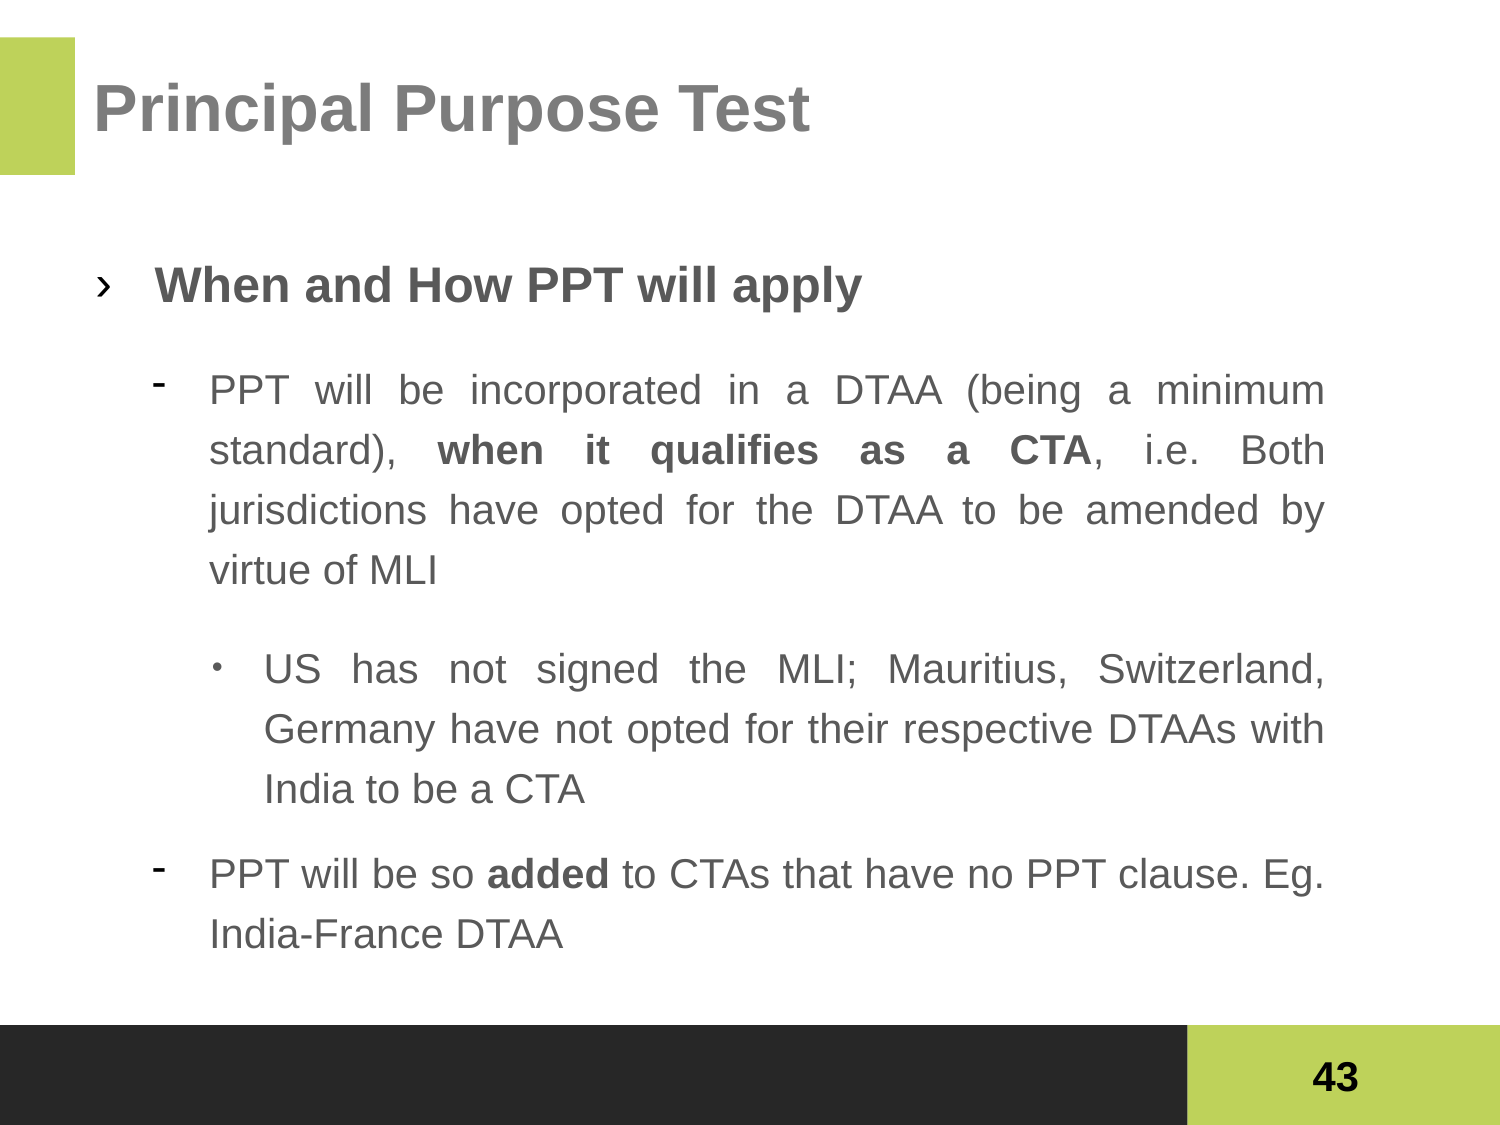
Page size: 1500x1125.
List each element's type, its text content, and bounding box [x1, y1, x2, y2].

title Principal Purpose Test [0, 37, 1500, 180]
text_box When and How PPT will apply PPT will be incorporated in a DTAA (being a minimum standard), when it qualifies as a CTA, i.e. Both jurisdictions have opted for the DTAA to be amended by virtue of MLI US has not signed the MLI; Mauritius, Switzerland, Germany have not opted for their respective DTAAs with India to be a CTA PPT will be so added to CTAs that have no PPT clause. Eg. India-France DTAA [80, 233, 1341, 976]
